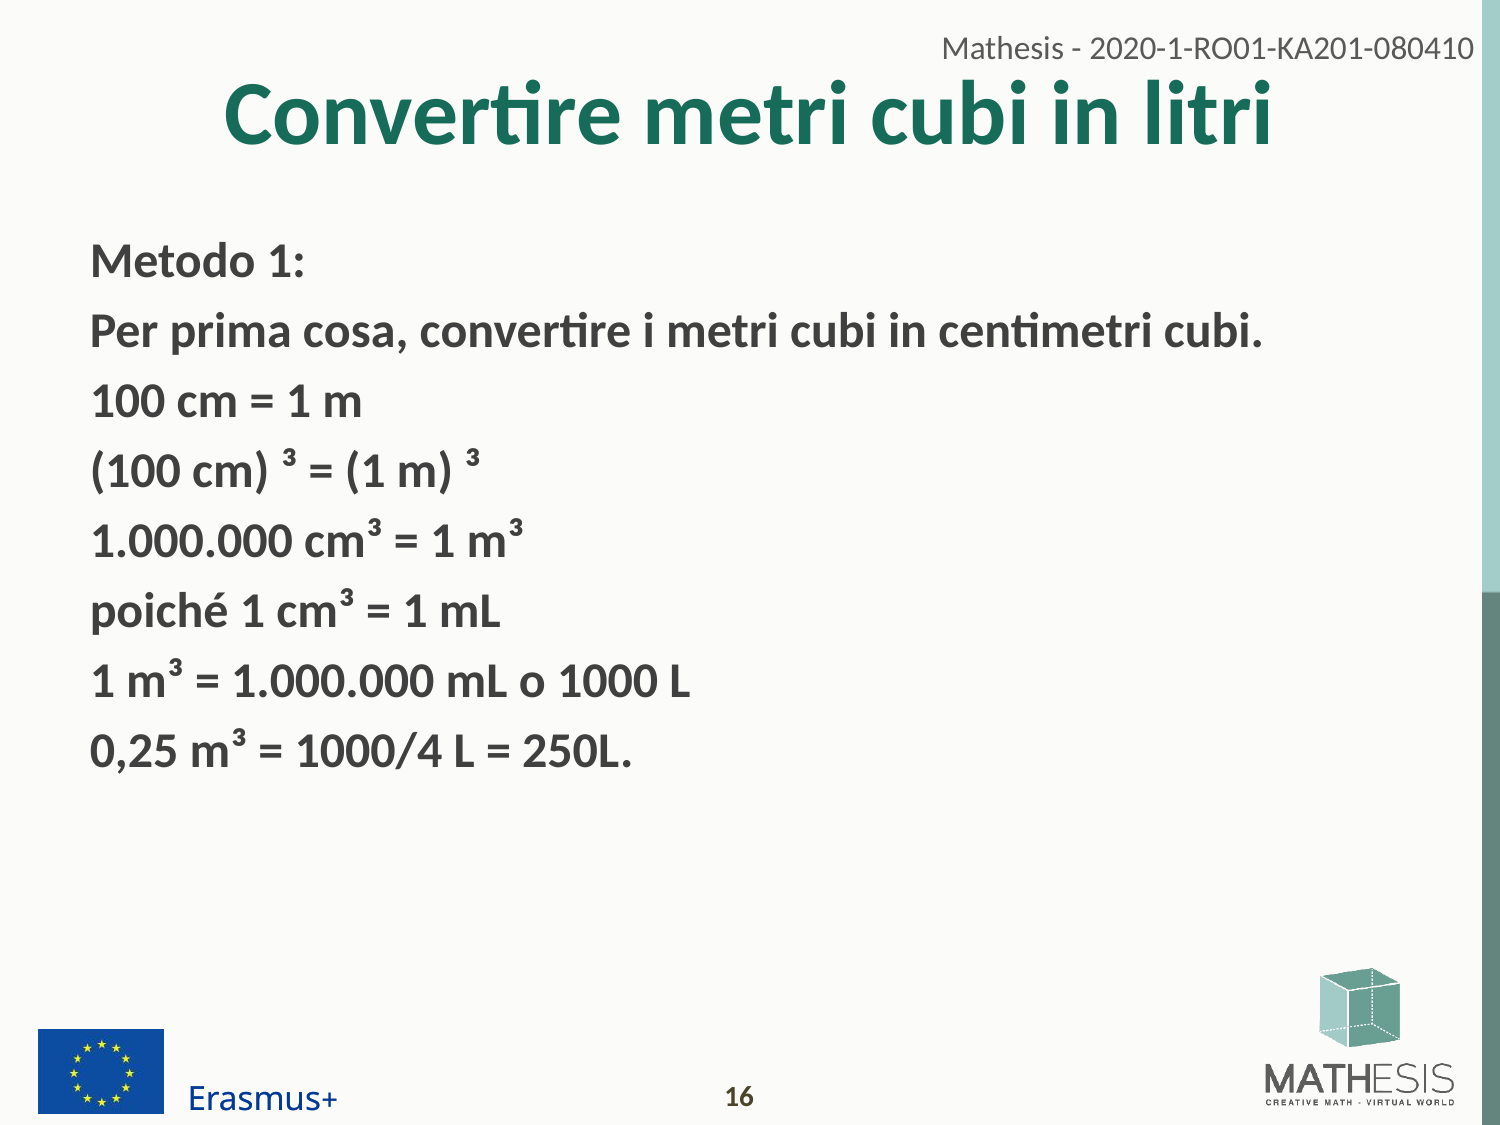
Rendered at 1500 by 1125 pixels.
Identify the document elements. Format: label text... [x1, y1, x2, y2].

picture [38, 1029, 164, 1114]
list Metodo 1: Per prima cosa, convertire i metri cubi in centimetri cubi. 100 cm = 1 m (100 cm) ³ = (1 m) ³ 1.000.000 cm³ = 1 m³ poiché 1 cm³ = 1 mL 1 m³ = 1.000.000 mL o 1000 L 0,25 m³ = 1000/4 L = 250L. [75, 219, 1425, 963]
title Convertire metri cubi in litri [75, 45, 1425, 219]
